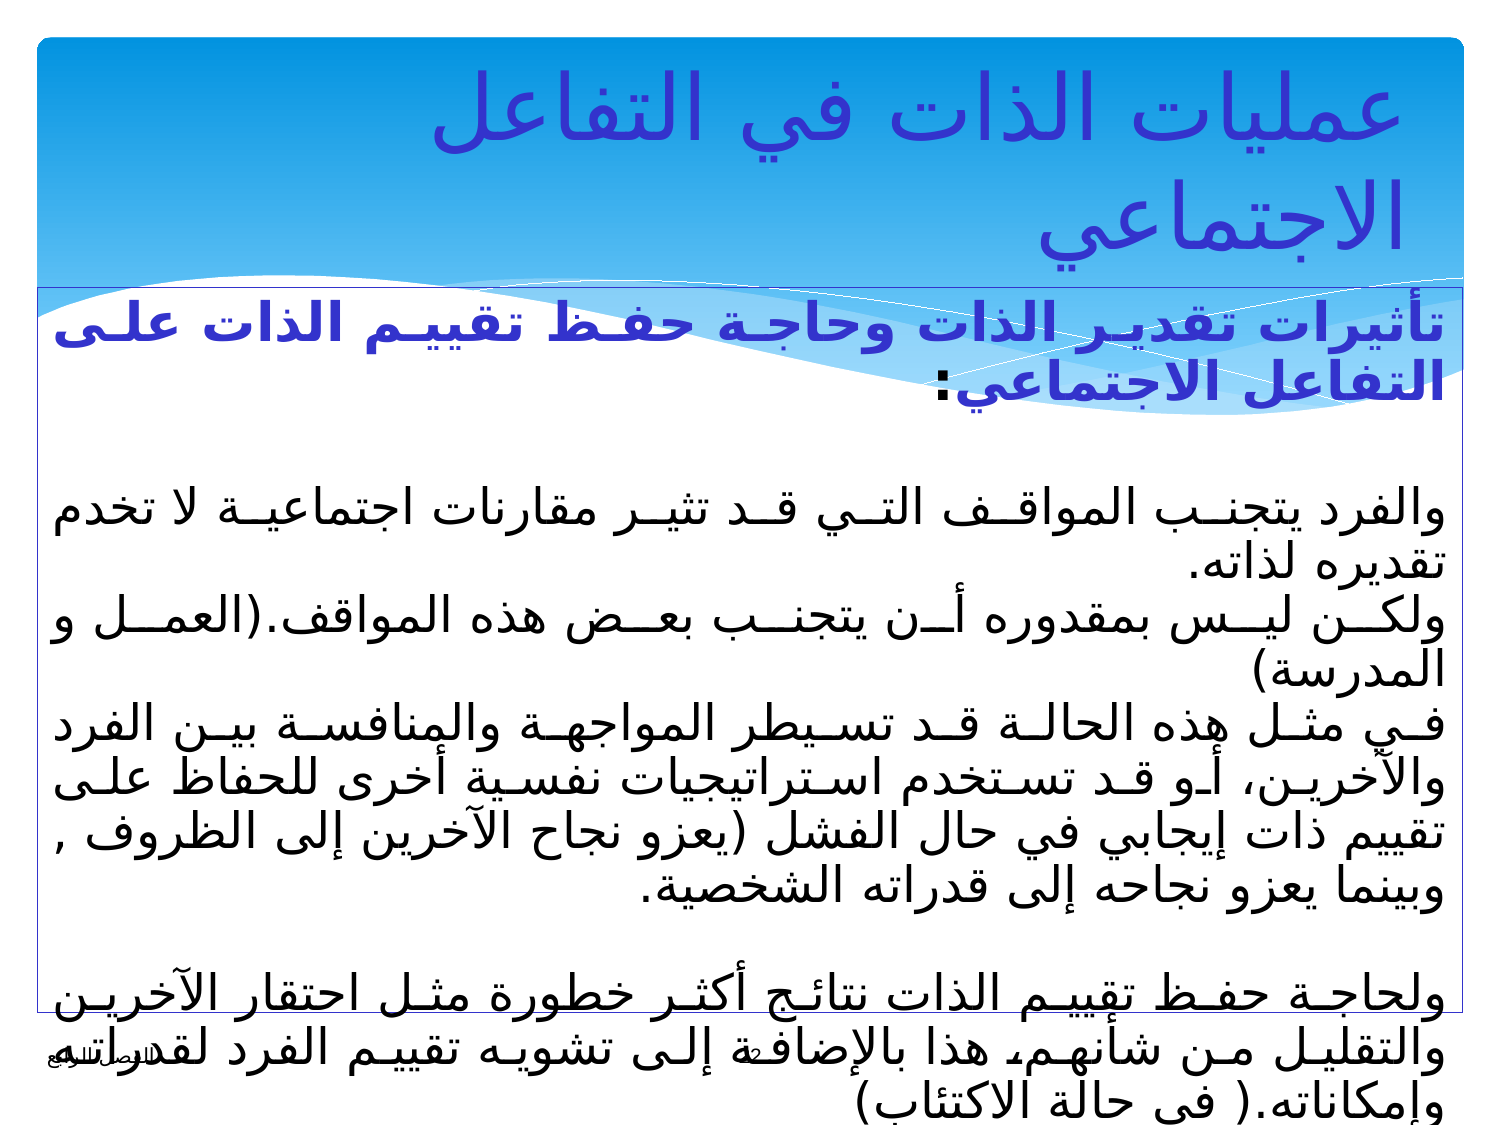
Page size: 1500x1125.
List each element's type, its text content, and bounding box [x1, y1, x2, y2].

title عمليات الذات في التفاعل الاجتماعي [75, 55, 1425, 261]
footer الفصل الرابع [31, 1025, 653, 1086]
slide_number 22 [654, 1025, 846, 1086]
list تأثيرات تقدير الذات وحاجة حفظ تقييم الذات على التفاعل الاجتماعي: والفرد يتجنب المواقف التي قد تثير مقارنات اجتماعية لا تخدم تقديره لذاته. ولكن ليس بمقدوره أن يتجنب بعض هذه المواقف.(العمل و المدرسة) في مثل هذه الحالة قد تسيطر المواجهة والمنافسة بين الفرد والآخرين، أو قد تستخدم استراتيجيات نفسية أخرى للحفاظ على تقييم ذات إيجابي في حال الفشل (يعزو نجاح الآخرين إلى الظروف , وبينما يعزو نجاحه إلى قدراته الشخصية. ولحاجة حفظ تقييم الذات نتائج أكثر خطورة مثل احتقار الآخرين والتقليل من شأنهم، هذا بالإضافة إلى تشويه تقييم الفرد لقدراته وإمكاناته.( في حالة الاكتئاب) [37, 287, 1463, 1013]
